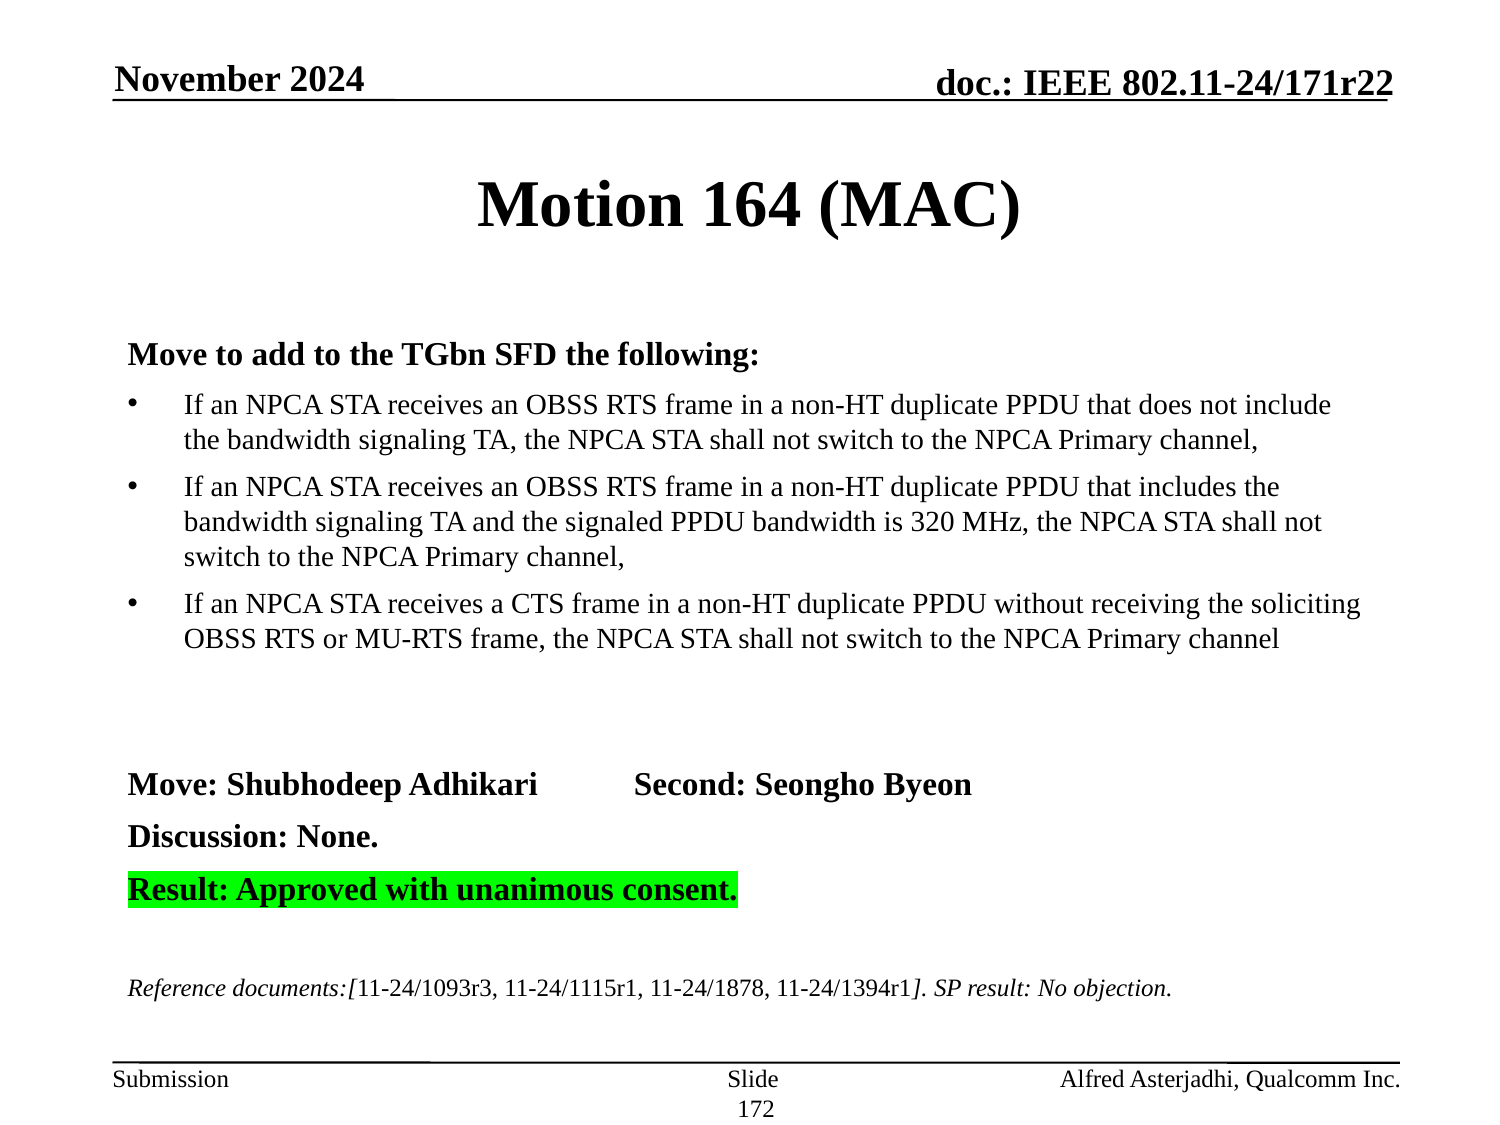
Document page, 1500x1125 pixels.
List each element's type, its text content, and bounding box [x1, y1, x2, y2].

title Motion 164 (MAC) [112, 112, 1388, 288]
slide_number Slide 172 [712, 1061, 800, 1123]
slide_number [114, 54, 423, 100]
footer Alfred Asterjadhi, Qualcomm Inc. [878, 1061, 1402, 1093]
list Move to add to the TGbn SFD the following: If an NPCA STA receives an OBSS RTS frame in a non-HT duplicate PPDU that does not include the bandwidth signaling TA, the NPCA STA shall not switch to the NPCA Primary channel, If an NPCA STA receives an OBSS RTS frame in a non-HT duplicate PPDU that includes the bandwidth signaling TA and the signaled PPDU bandwidth is 320 MHz, the NPCA STA shall not switch to the NPCA Primary channel, If an NPCA STA receives a CTS frame in a non-HT duplicate PPDU without receiving the soliciting OBSS RTS or MU-RTS frame, the NPCA STA shall not switch to the NPCA Primary channel Move: Shubhodeep Adhikari Second: Seongho Byeon Discussion: None. Result: Approved with unanimous consent. Reference documents:[11-24/1093r3, 11-24/1115r1, 11-24/1878, 11-24/1394r1]. SP result: No objection. [112, 324, 1388, 1000]
